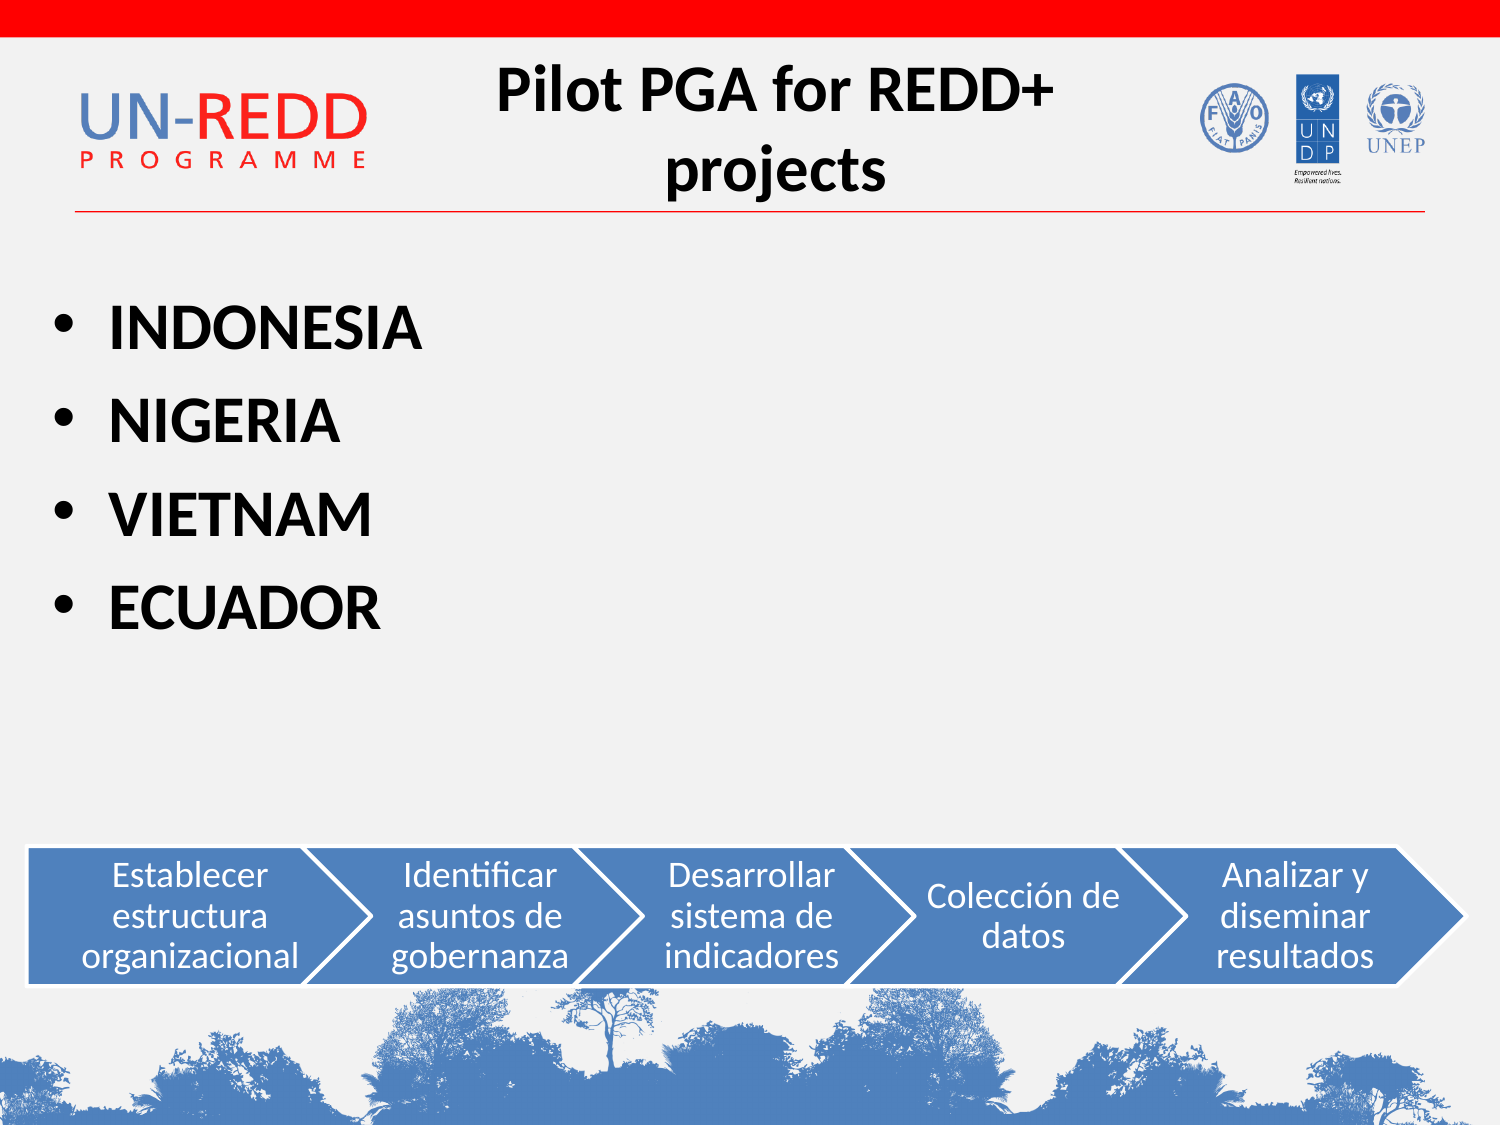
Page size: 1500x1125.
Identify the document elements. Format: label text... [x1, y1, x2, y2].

text_box Pilot PGA for REDD+ projects [239, 37, 1313, 275]
picture [75, 83, 239, 174]
picture [1313, 74, 1425, 193]
picture [0, 821, 1500, 1125]
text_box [26, 797, 1500, 1028]
text_box INDONESIA NIGERIA VIETNAM ECUADOR [37, 275, 1468, 796]
